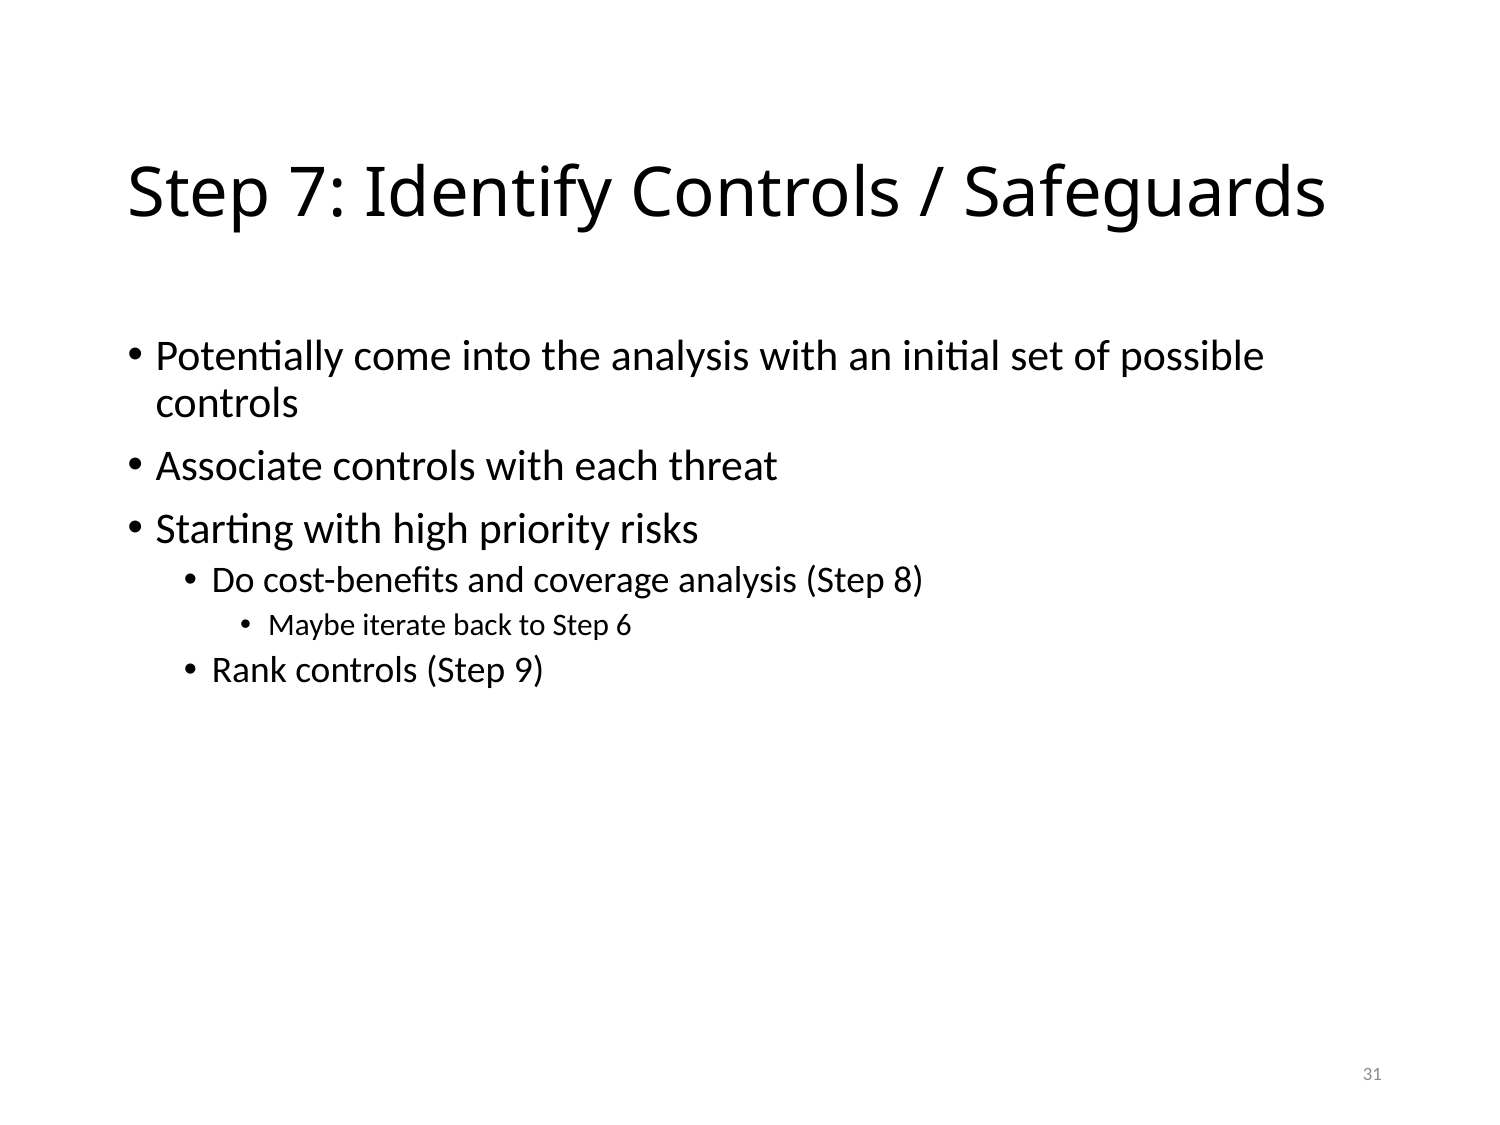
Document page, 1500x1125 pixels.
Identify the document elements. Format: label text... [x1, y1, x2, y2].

list Potentially come into the analysis with an initial set of possible controls Associate controls with each threat Starting with high priority risks Do cost-benefits and coverage analysis (Step 8) Maybe iterate back to Step 6 Rank controls (Step 9) [112, 324, 1388, 1000]
slide_number 31 [1059, 1042, 1397, 1103]
title Step 7: Identify Controls / Safeguards [112, 76, 1388, 312]
